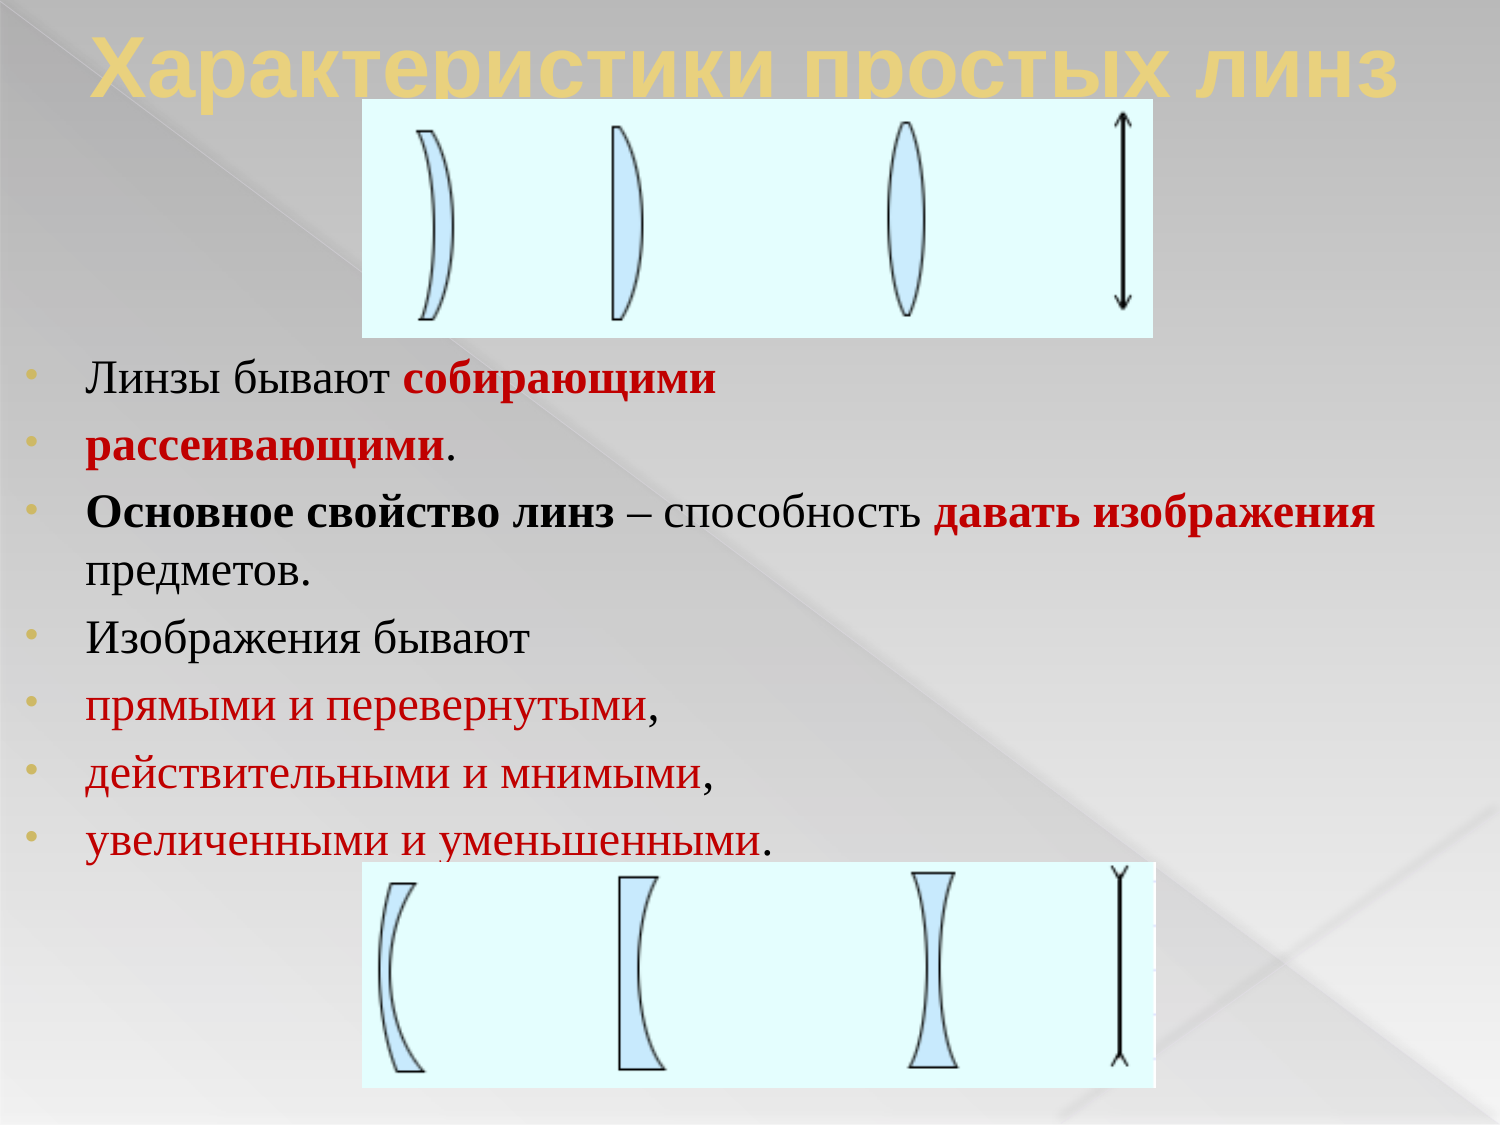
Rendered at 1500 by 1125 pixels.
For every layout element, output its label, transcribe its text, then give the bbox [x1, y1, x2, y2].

picture [362, 862, 1156, 1088]
list Линзы бывают собирающими рассеивающими. Основное свойство линз – способность давать изображения предметов. Изображения бывают прямыми и перевернутыми, действительными и мнимыми, увеличенными и уменьшенными. [0, 337, 1475, 875]
title Характеристики простых линз [75, 0, 1425, 125]
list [362, 99, 1154, 338]
